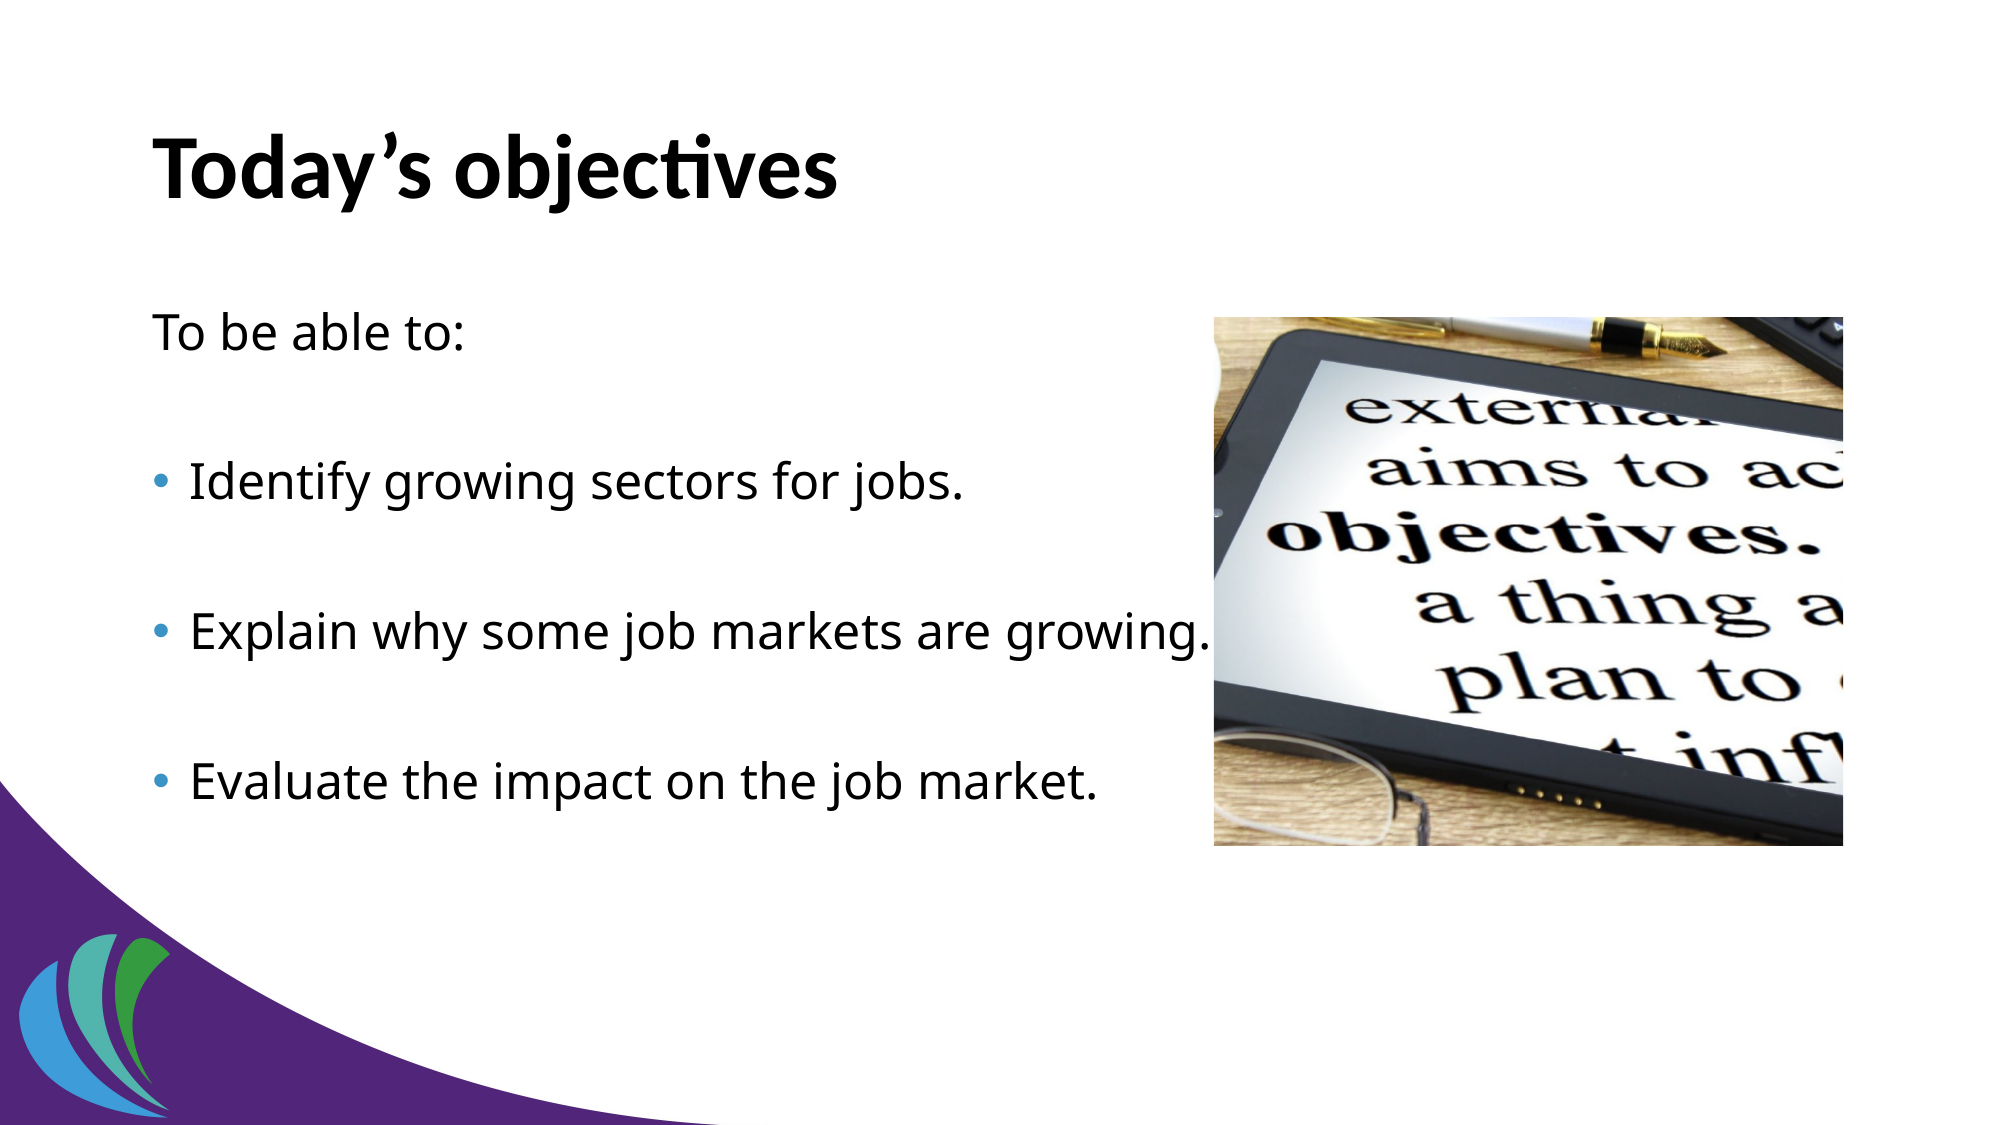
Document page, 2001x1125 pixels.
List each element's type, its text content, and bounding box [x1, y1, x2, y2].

picture [0, 1, 2000, 1125]
title Today’s objectives [137, 59, 1863, 278]
list To be able to: Identify growing sectors for jobs. Explain why some job markets are growing. Evaluate the impact on the job market. [137, 299, 1863, 1014]
